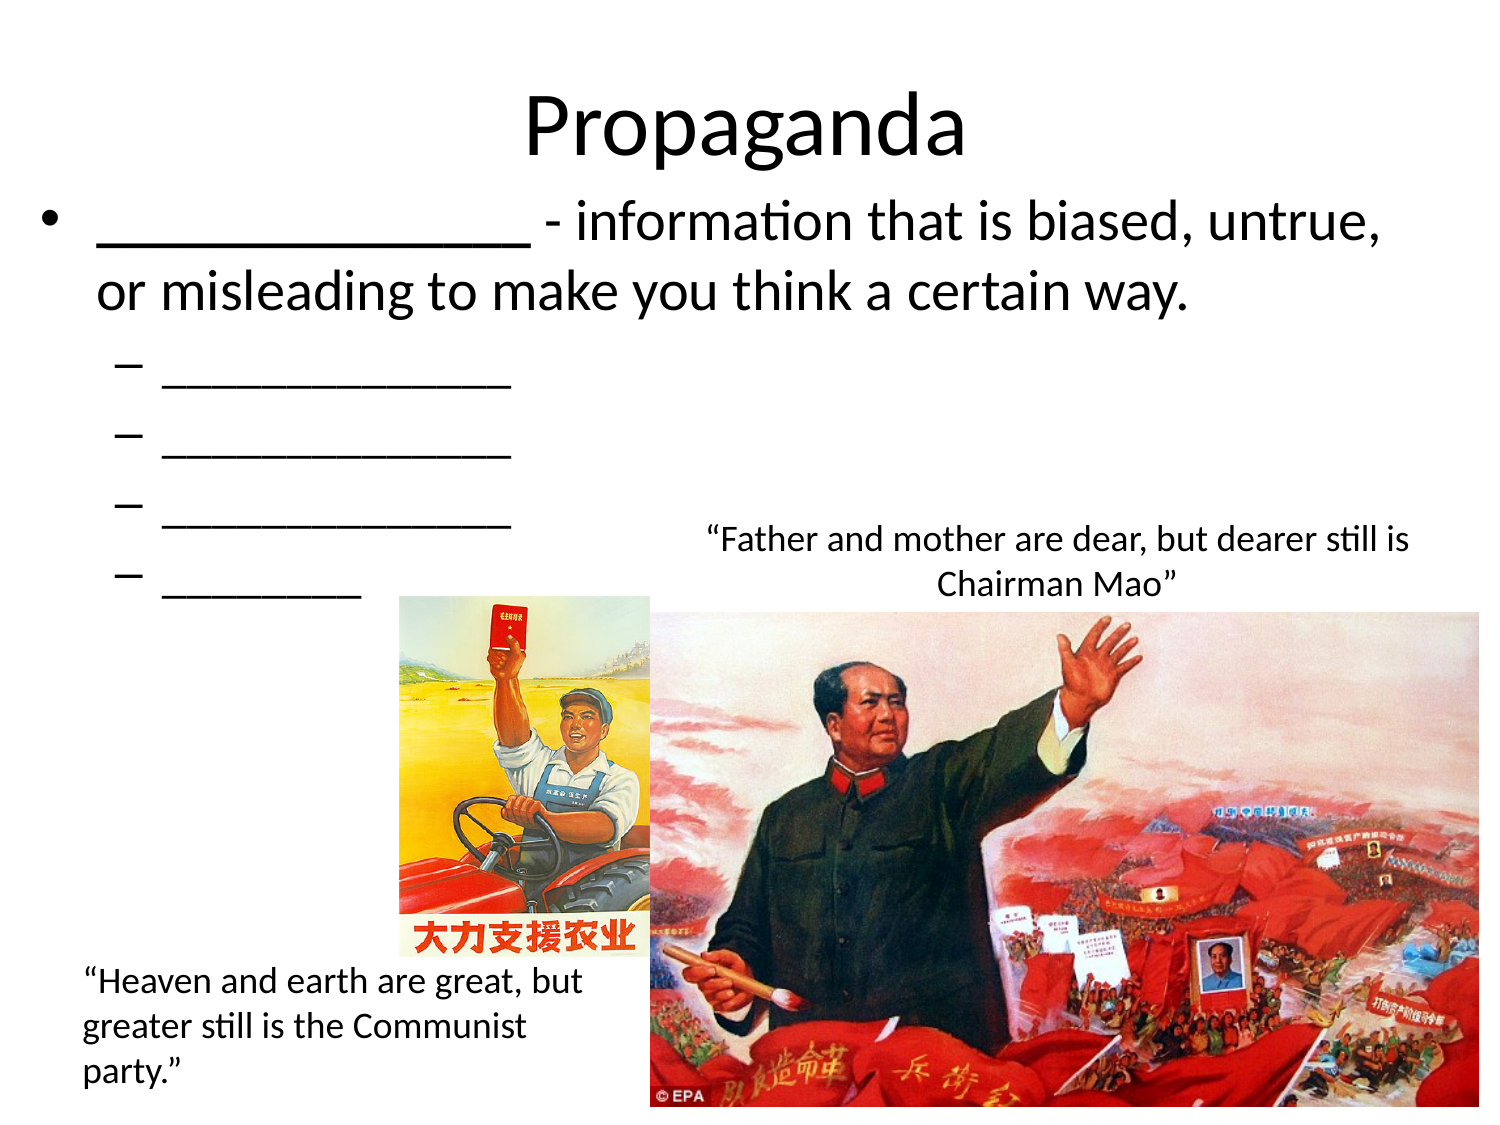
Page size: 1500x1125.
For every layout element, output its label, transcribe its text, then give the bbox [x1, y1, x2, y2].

text_box “Heaven and earth are great, but greater still is the Communist party.” [67, 948, 618, 1099]
text_box “Father and mother are dear, but dearer still is Chairman Mao” [657, 506, 1458, 610]
list _______________ - information that is biased, untrue, or misleading to make you think a certain way. ______________ ______________ ______________ ________ [24, 174, 1433, 750]
picture [399, 596, 1479, 1107]
title Propaganda [71, 24, 1422, 174]
